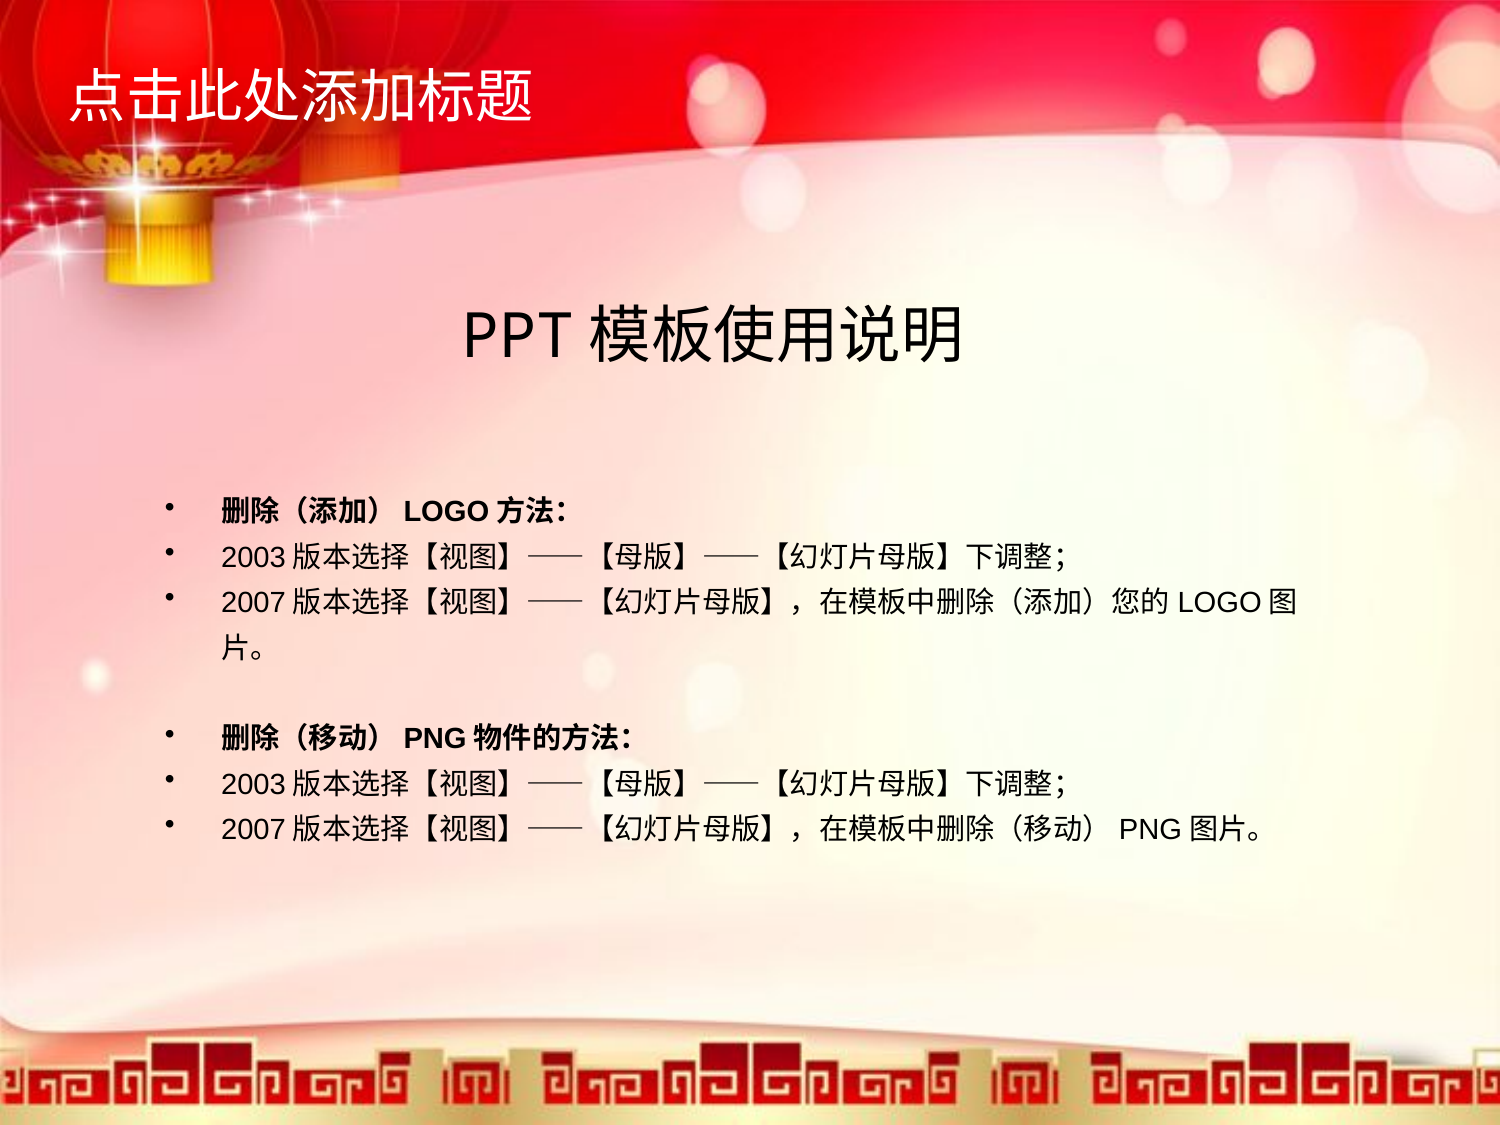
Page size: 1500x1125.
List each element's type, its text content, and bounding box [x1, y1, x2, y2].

text_box PPT模板使用说明 [149, 287, 1275, 397]
text_box 点击此处添加标题 [53, 52, 1129, 137]
picture [0, 0, 1500, 1125]
text_box 删除（添加）LOGO方法： 2003版本选择【视图】——【母版】——【幻灯片母版】下调整； 2007版本选择【视图】——【幻灯片母版】，在模板中删除（添加）您的LOGO图片。 删除（移动）PNG物件的方法： 2003版本选择【视图】——【母版】——【幻灯片母版】下调整； 2007版本选择【视图】——【幻灯片母版】，在模板中删除（移动）PNG图片。 [149, 474, 1350, 988]
